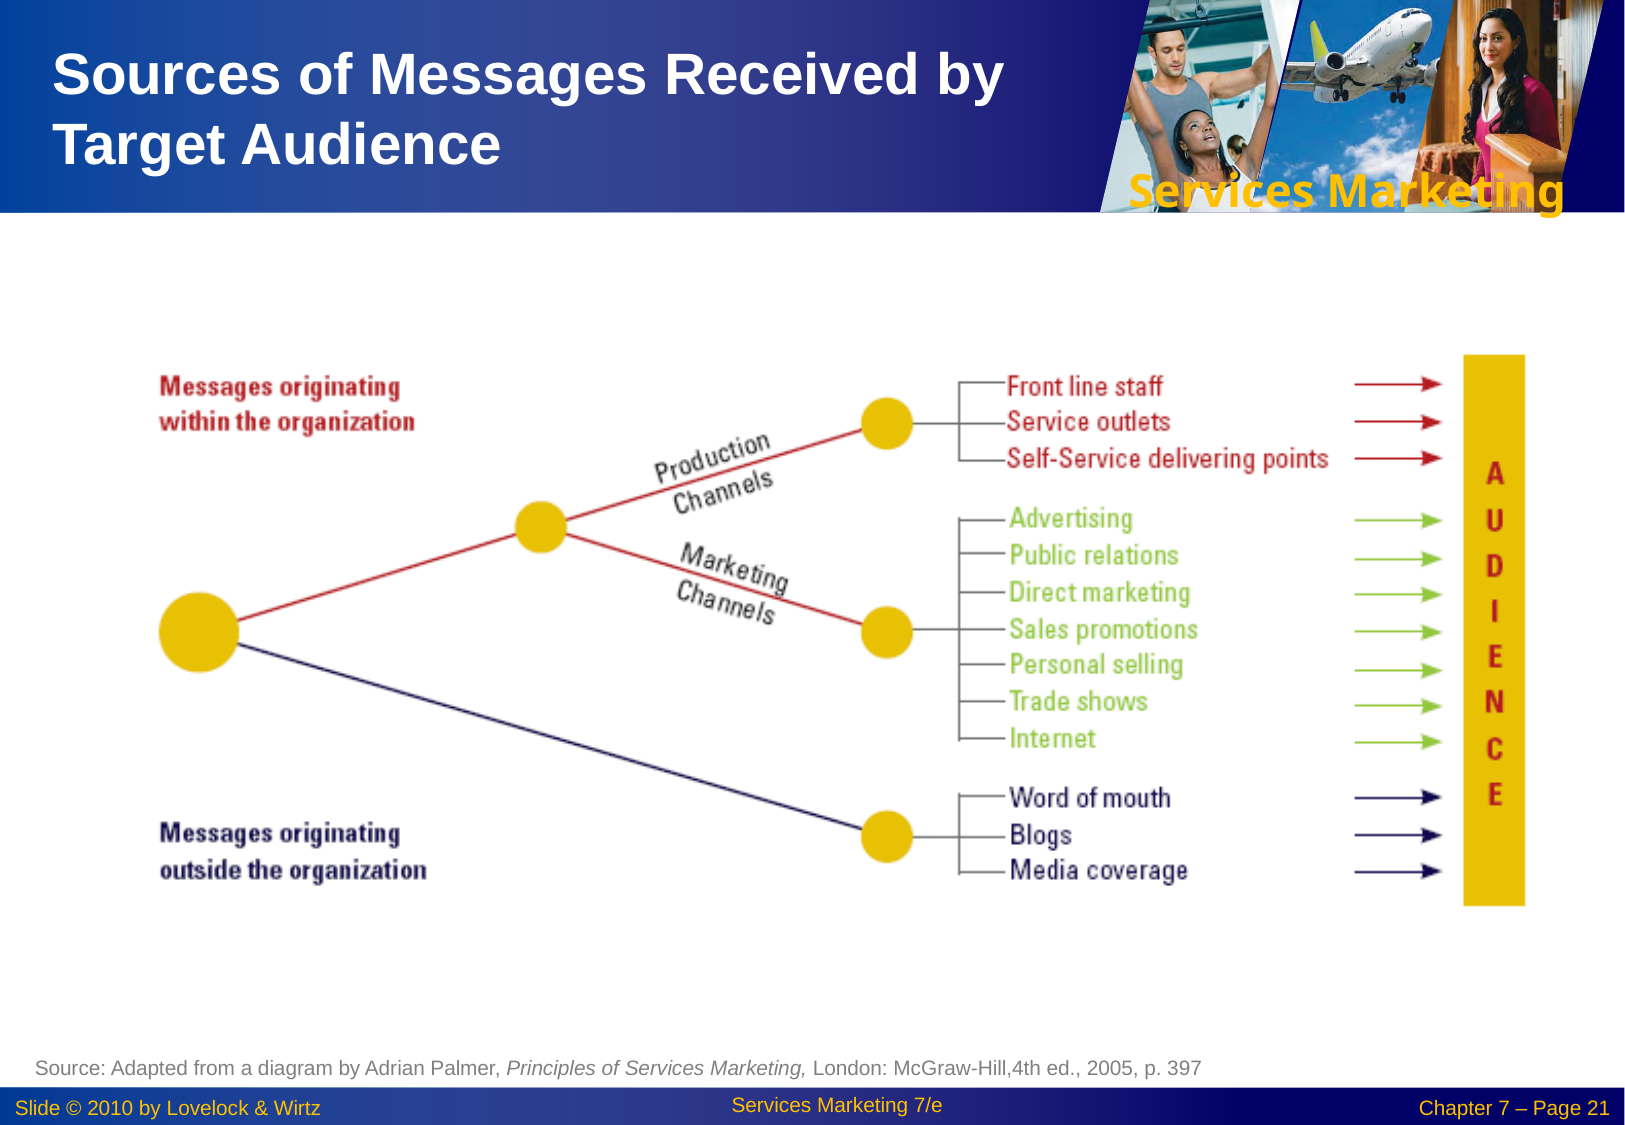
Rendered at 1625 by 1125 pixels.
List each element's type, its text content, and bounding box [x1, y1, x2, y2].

picture [1162, 186, 1172, 192]
picture [141, 349, 1538, 921]
title Sources of Messages Received by Target Audience [36, 37, 1088, 176]
text_box Source: Adapted from a diagram by Adrian Palmer, Principles of Services Marketing, London: McGraw-Hill,4th ed., 2005, p. 397 [20, 1047, 1229, 1088]
picture [1100, 0, 1604, 213]
picture [1546, 187, 1556, 202]
